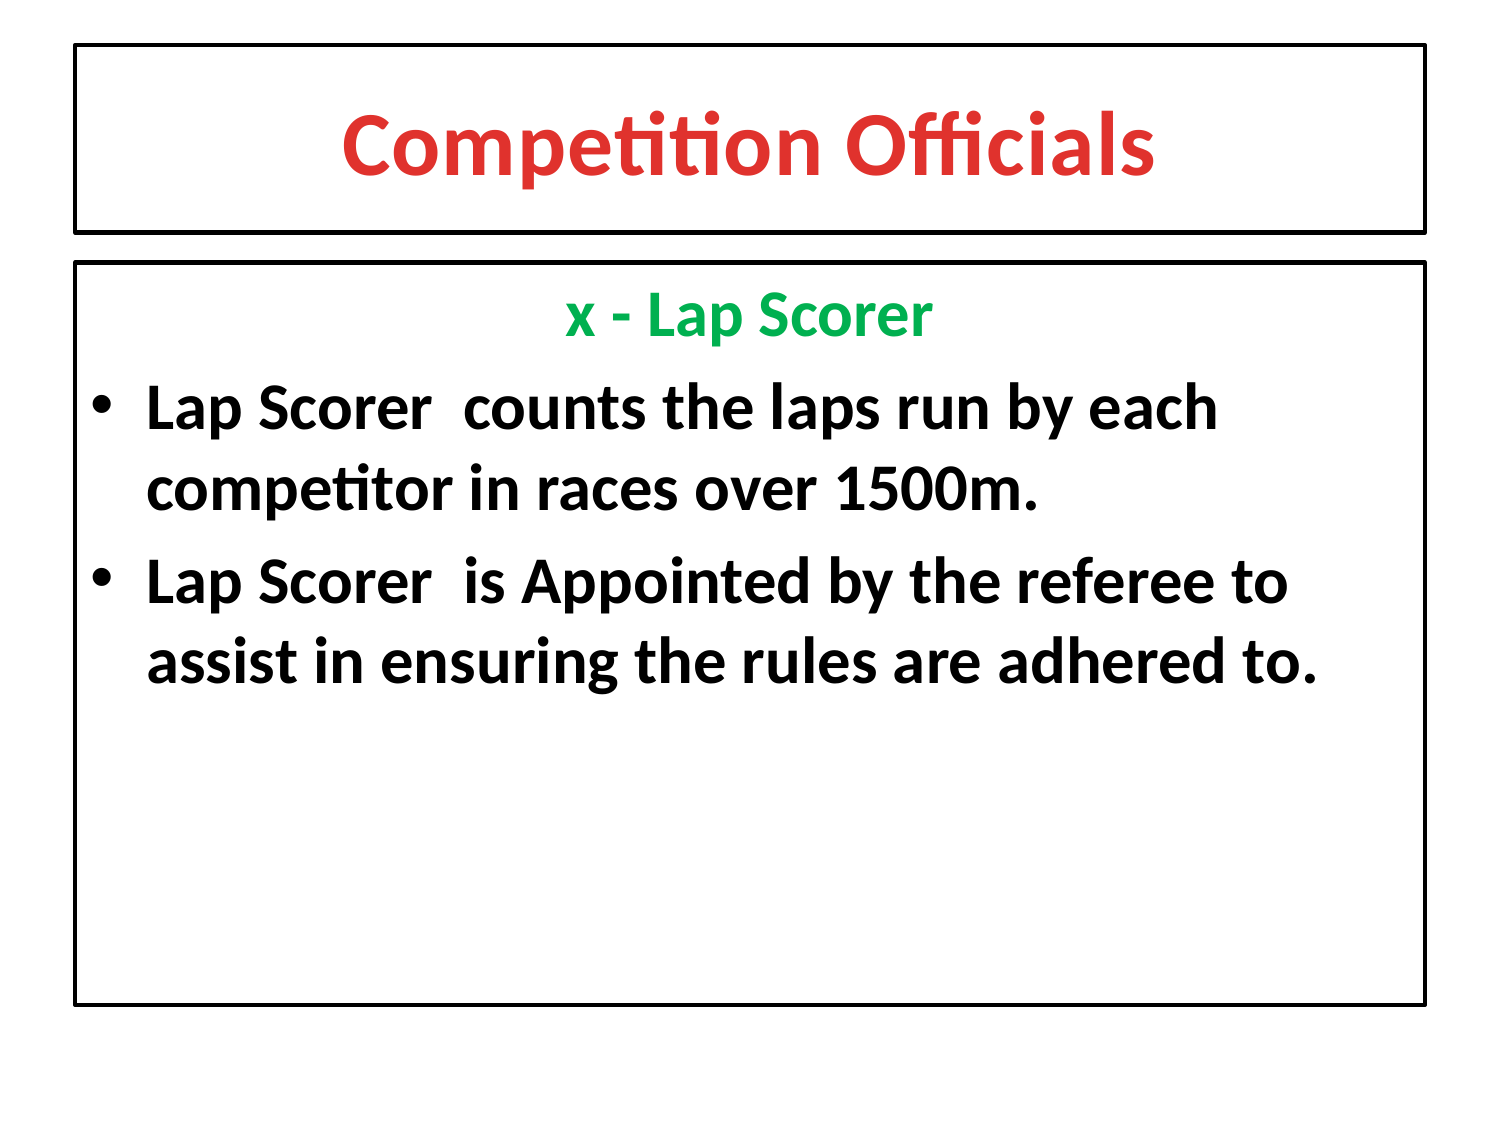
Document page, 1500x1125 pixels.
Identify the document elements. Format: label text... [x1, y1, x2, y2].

title Competition Officials [73, 43, 1427, 235]
list x - Lap Scorer Lap Scorer counts the laps run by each competitor in races over 1500m. Lap Scorer is Appointed by the referee to assist in ensuring the rules are adhered to. [73, 260, 1427, 1007]
